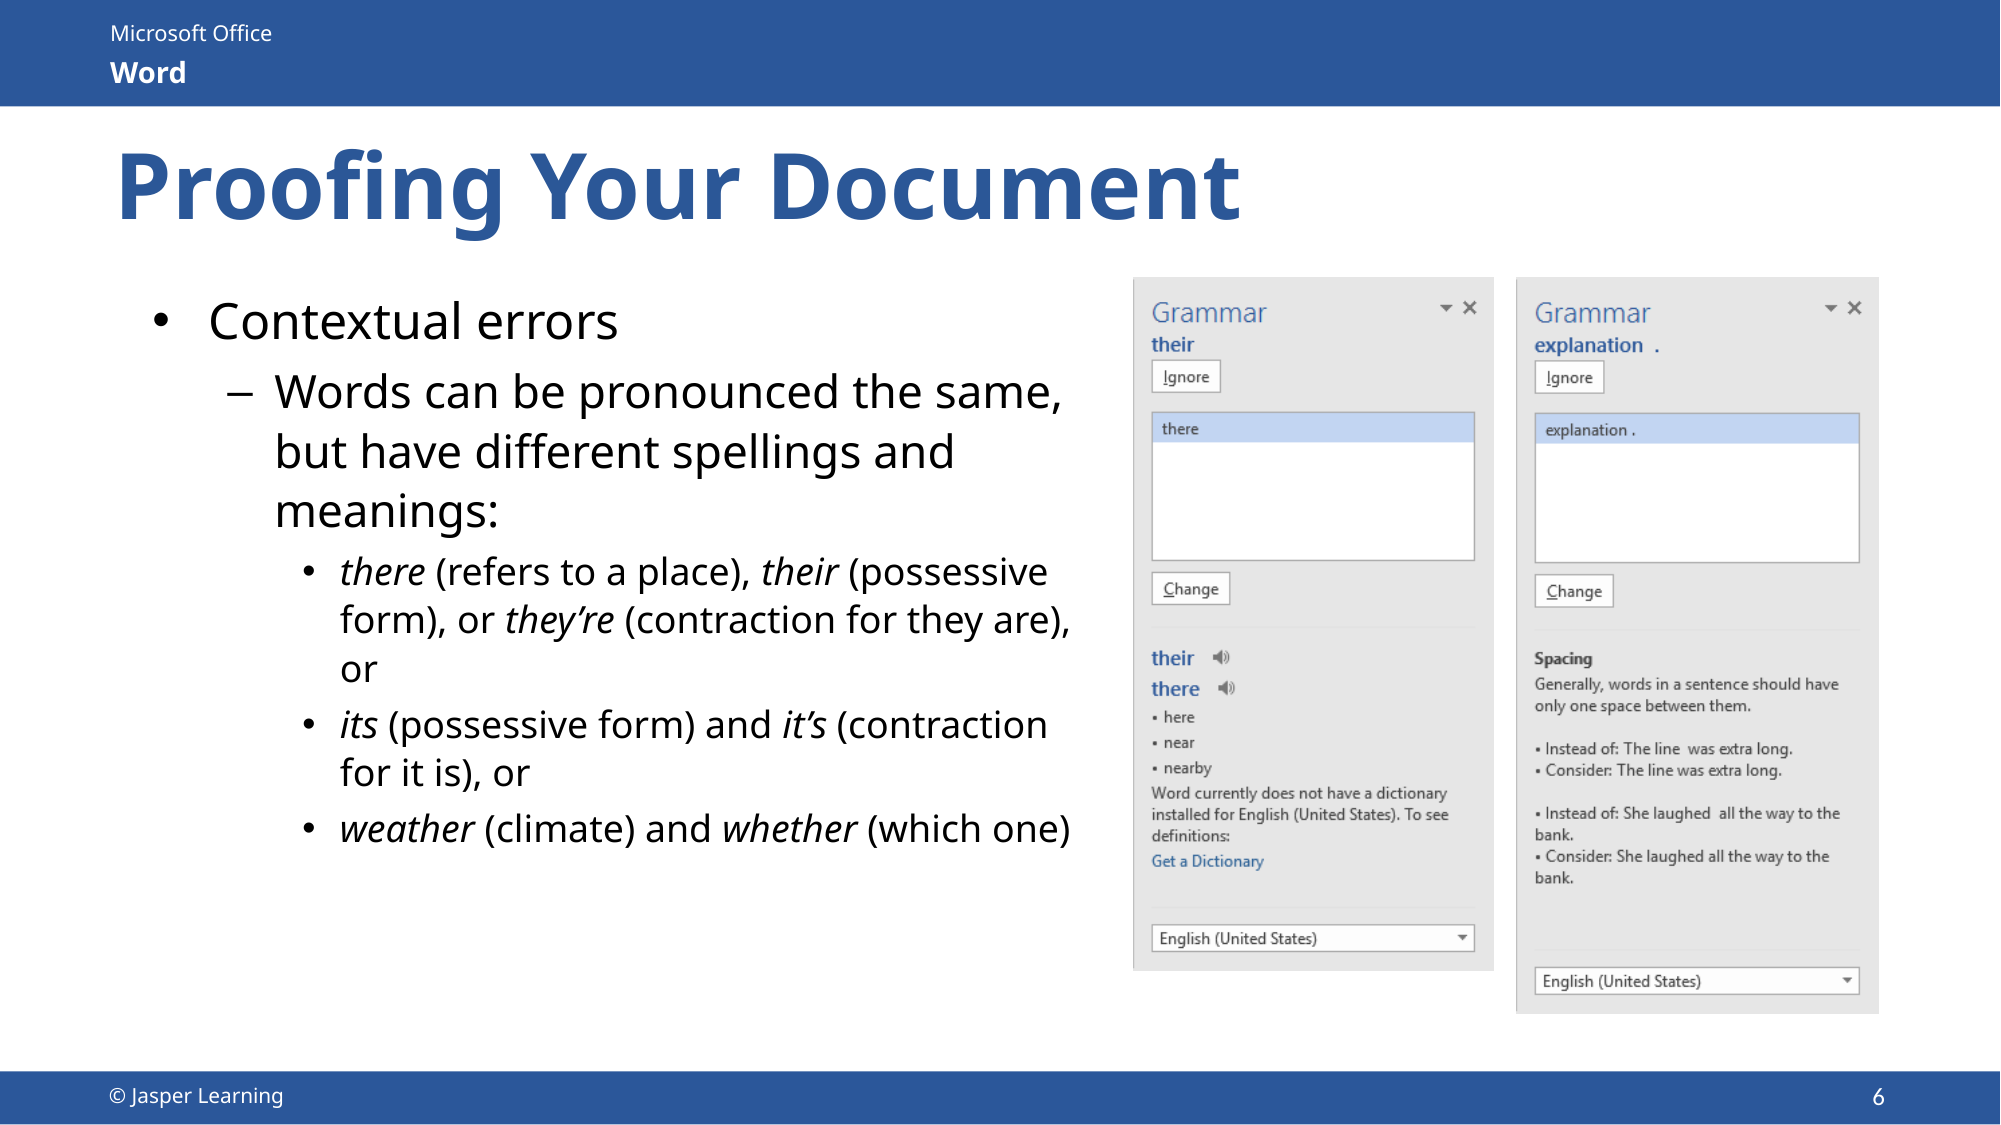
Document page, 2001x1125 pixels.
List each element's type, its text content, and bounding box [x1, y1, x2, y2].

picture [1515, 276, 1879, 1014]
footer © Jasper Learning [94, 1066, 769, 1125]
title Proofing Your Document [99, 118, 1866, 248]
slide_number 6 [1433, 1065, 1900, 1125]
list Contextual errors Words can be pronounced the same, but have different spellings and meanings: there (refers to a place), their (possessive form), or they’re (contraction for they are), or its (possessive form) and it’s (contraction for it is), or weather (climate) and whether (which one) [137, 277, 1108, 1014]
picture [1133, 277, 1494, 971]
